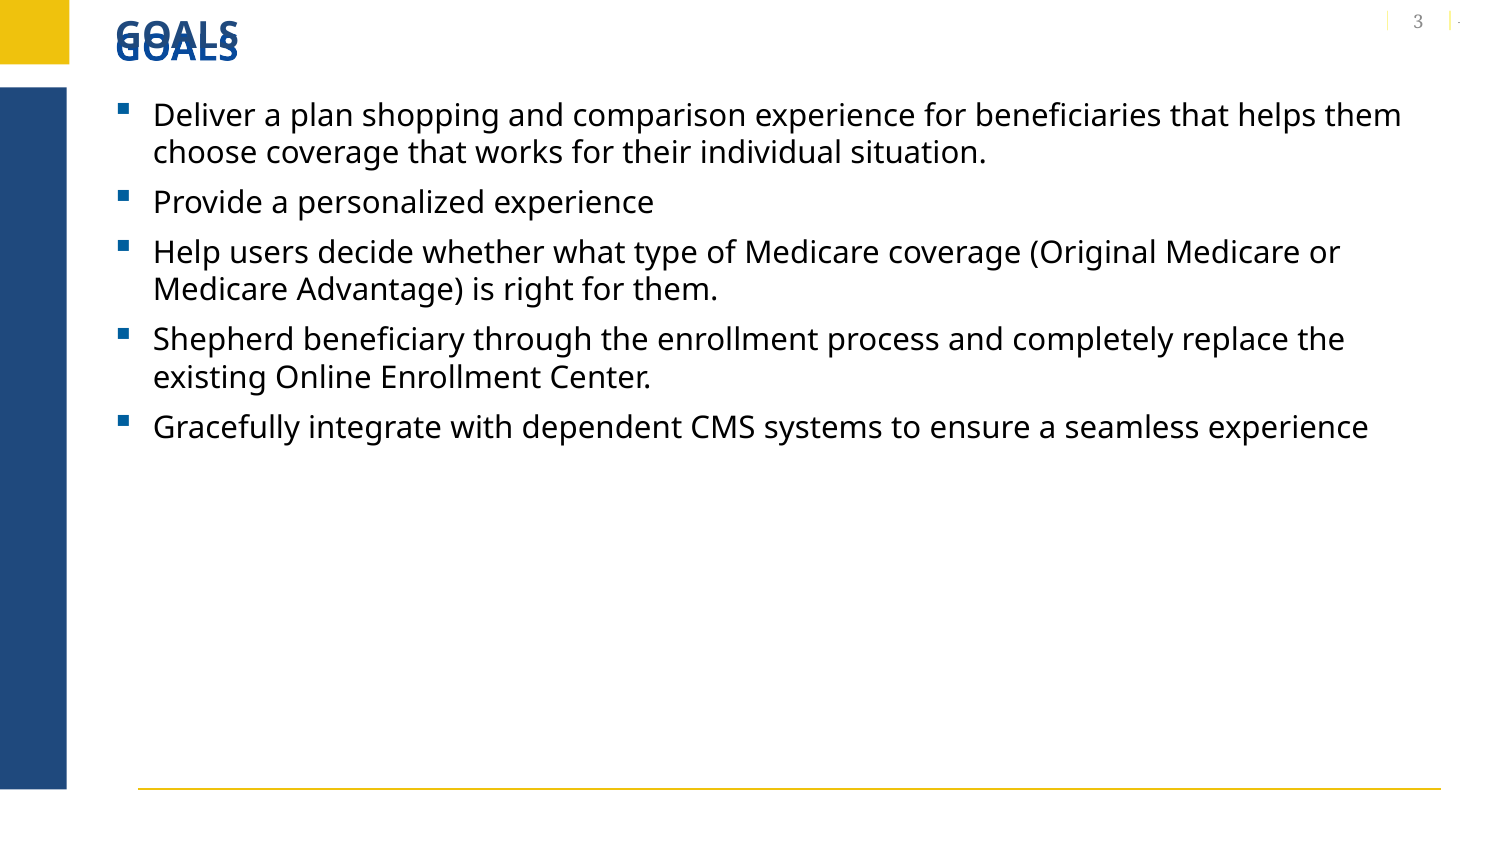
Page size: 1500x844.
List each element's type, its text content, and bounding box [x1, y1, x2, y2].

title GOALS [99, 1, 1450, 65]
slide_number 3 [1377, 11, 1460, 34]
list Deliver a plan shopping and comparison experience for beneficiaries that helps them choose coverage that works for their individual situation. Provide a personalized experience Help users decide whether what type of Medicare coverage (Original Medicare or Medicare Advantage) is right for them. Shepherd beneficiary through the enrollment process and completely replace the existing Online Enrollment Center. Gracefully integrate with dependent CMS systems to ensure a seamless experience [99, 87, 1450, 798]
